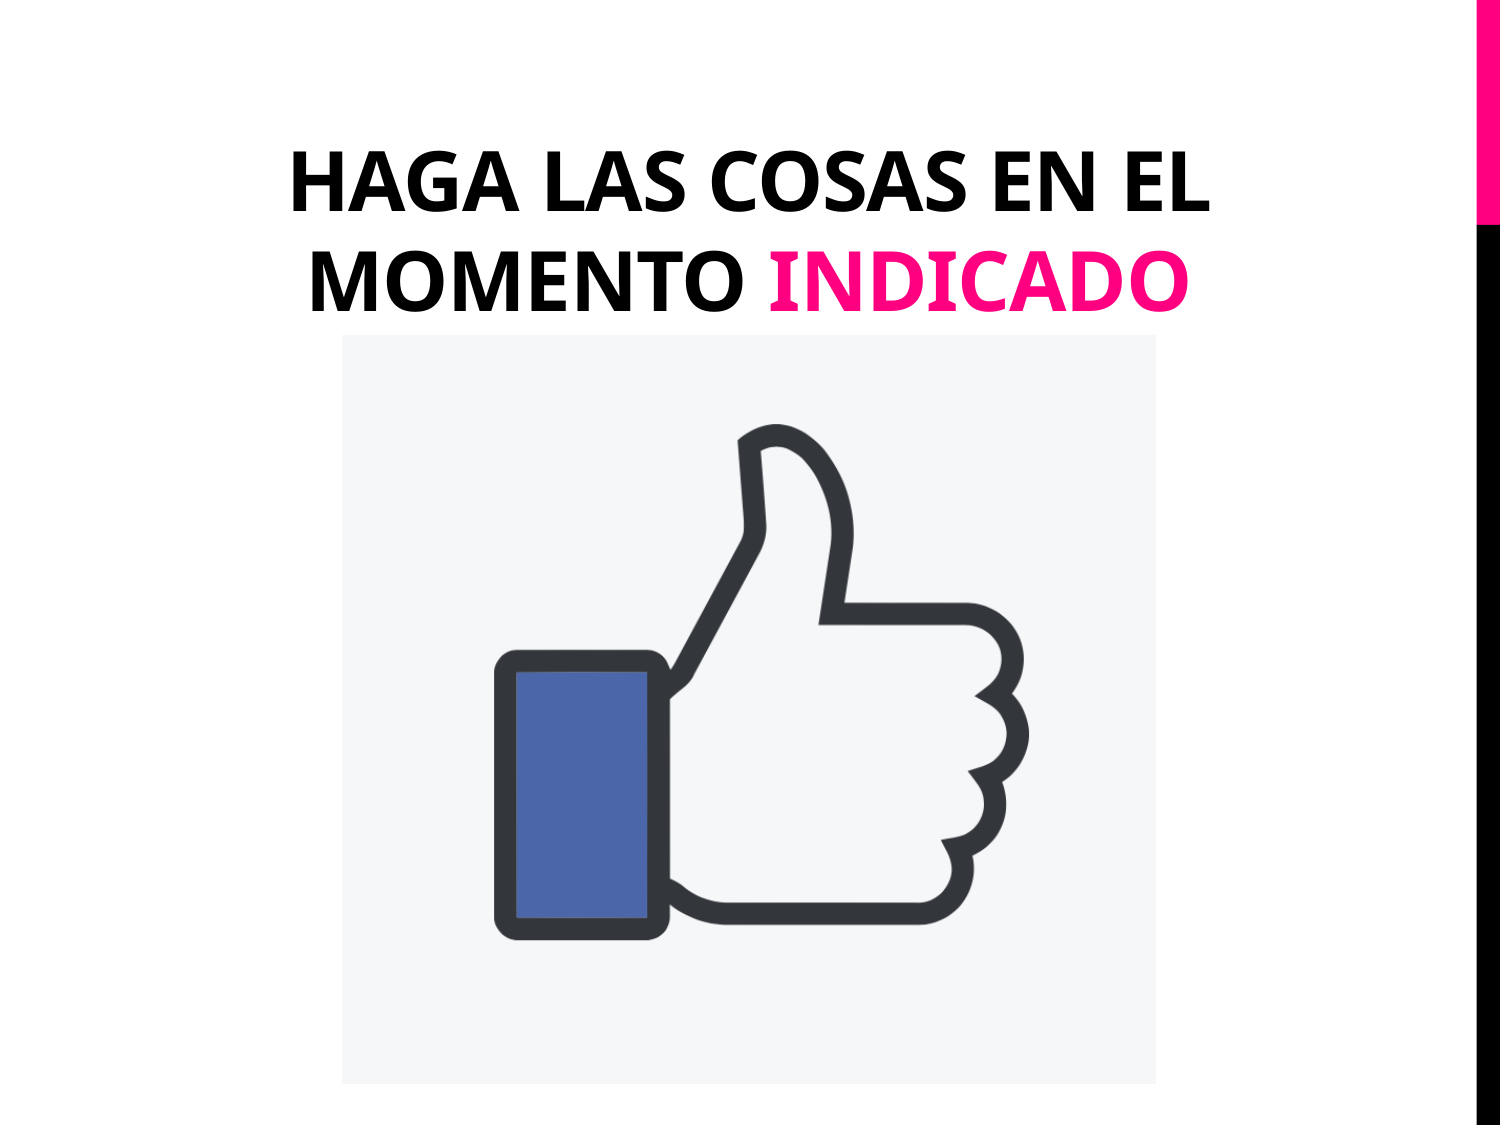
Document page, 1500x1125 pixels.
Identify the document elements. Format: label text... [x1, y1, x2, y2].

title Haga las cosas en el momento indicado [102, 117, 1396, 336]
picture [341, 334, 1157, 1085]
